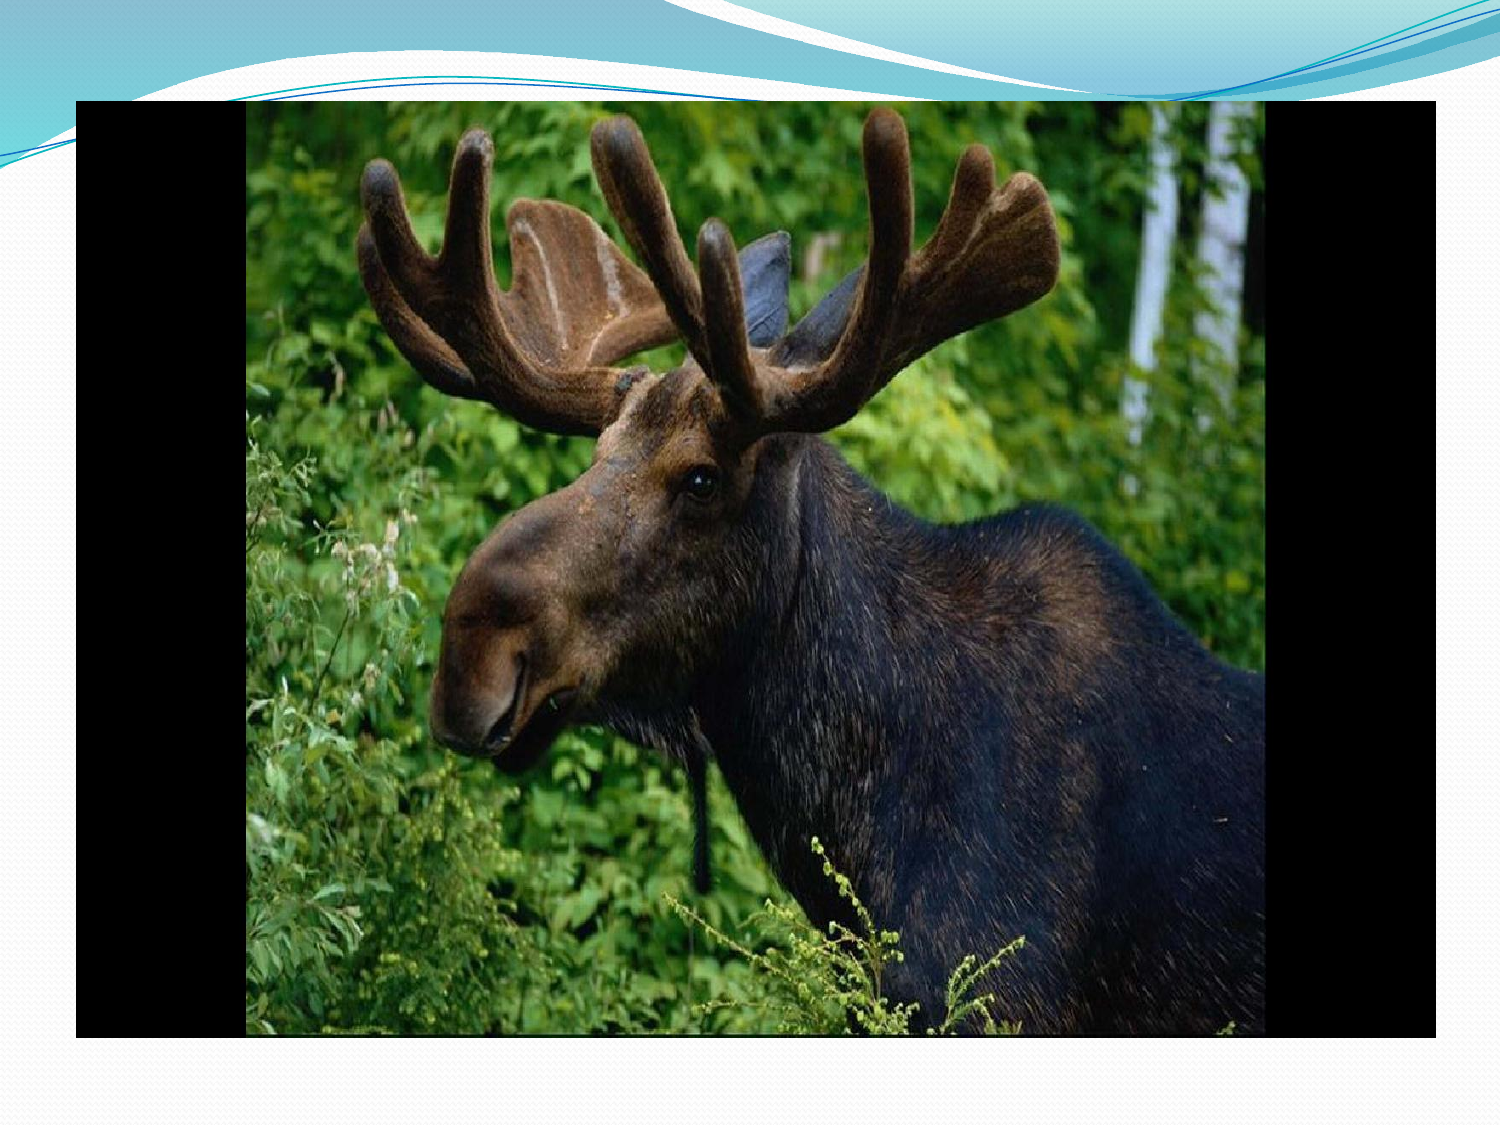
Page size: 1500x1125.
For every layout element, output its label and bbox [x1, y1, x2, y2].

list [76, 101, 1436, 1038]
